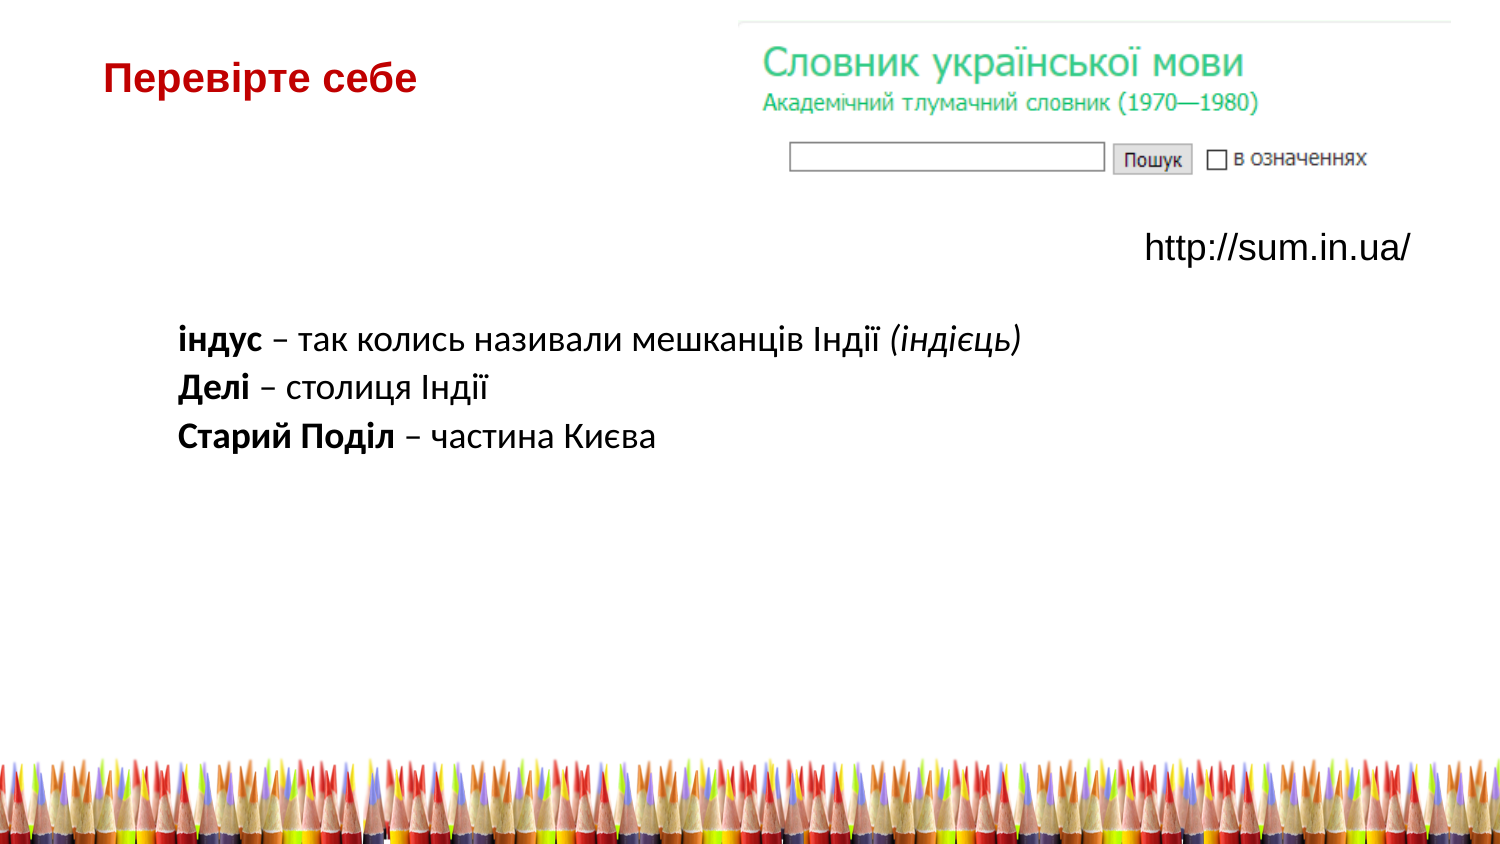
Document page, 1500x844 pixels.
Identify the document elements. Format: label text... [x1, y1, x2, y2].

text_box http://sum.in.ua/ [1129, 231, 1427, 275]
text_box Перевірте себе [88, 43, 732, 159]
text_box індус – так колись називали мешканців Індії (індієць) Делі – столиця Індії Старий Поділ – частина Києва [88, 303, 1042, 463]
picture [0, 756, 1500, 844]
picture [737, 19, 1451, 223]
